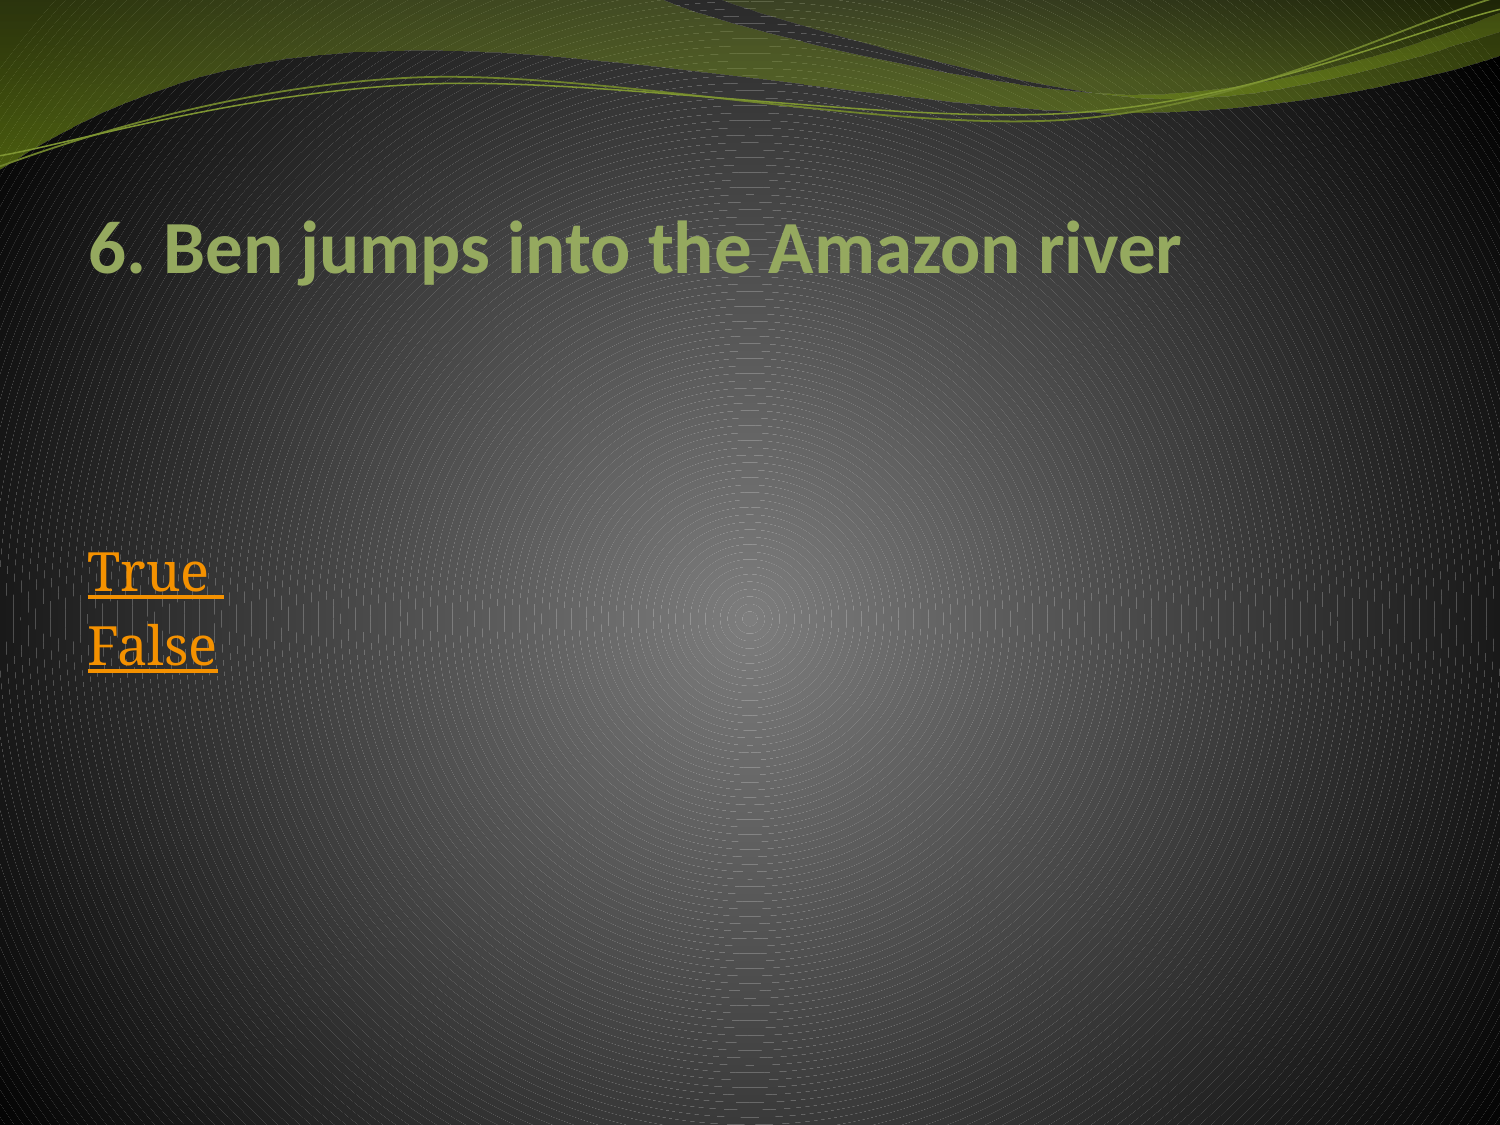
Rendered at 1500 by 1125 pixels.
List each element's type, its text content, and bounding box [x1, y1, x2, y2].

title 6. Ben jumps into the Amazon river [88, 196, 1377, 289]
subtitle True False [87, 529, 1376, 818]
